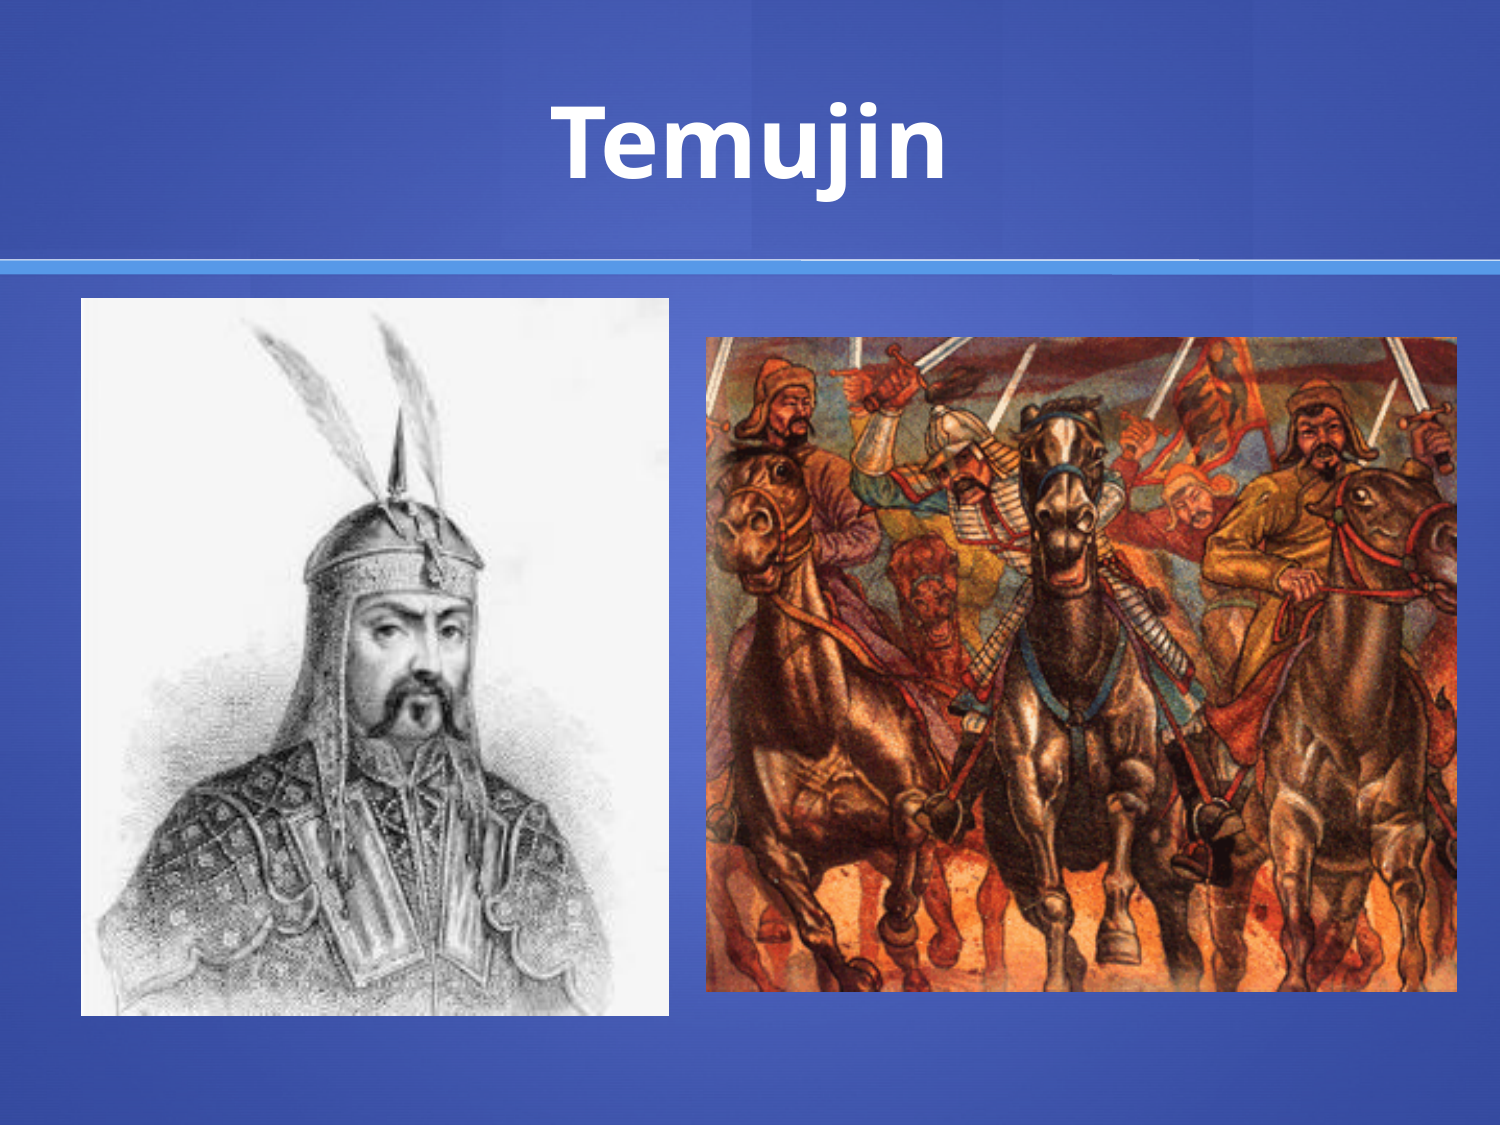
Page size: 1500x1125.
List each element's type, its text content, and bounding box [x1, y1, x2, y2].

title Temujin [75, 45, 1425, 233]
picture [705, 336, 1458, 993]
picture [80, 297, 670, 1017]
